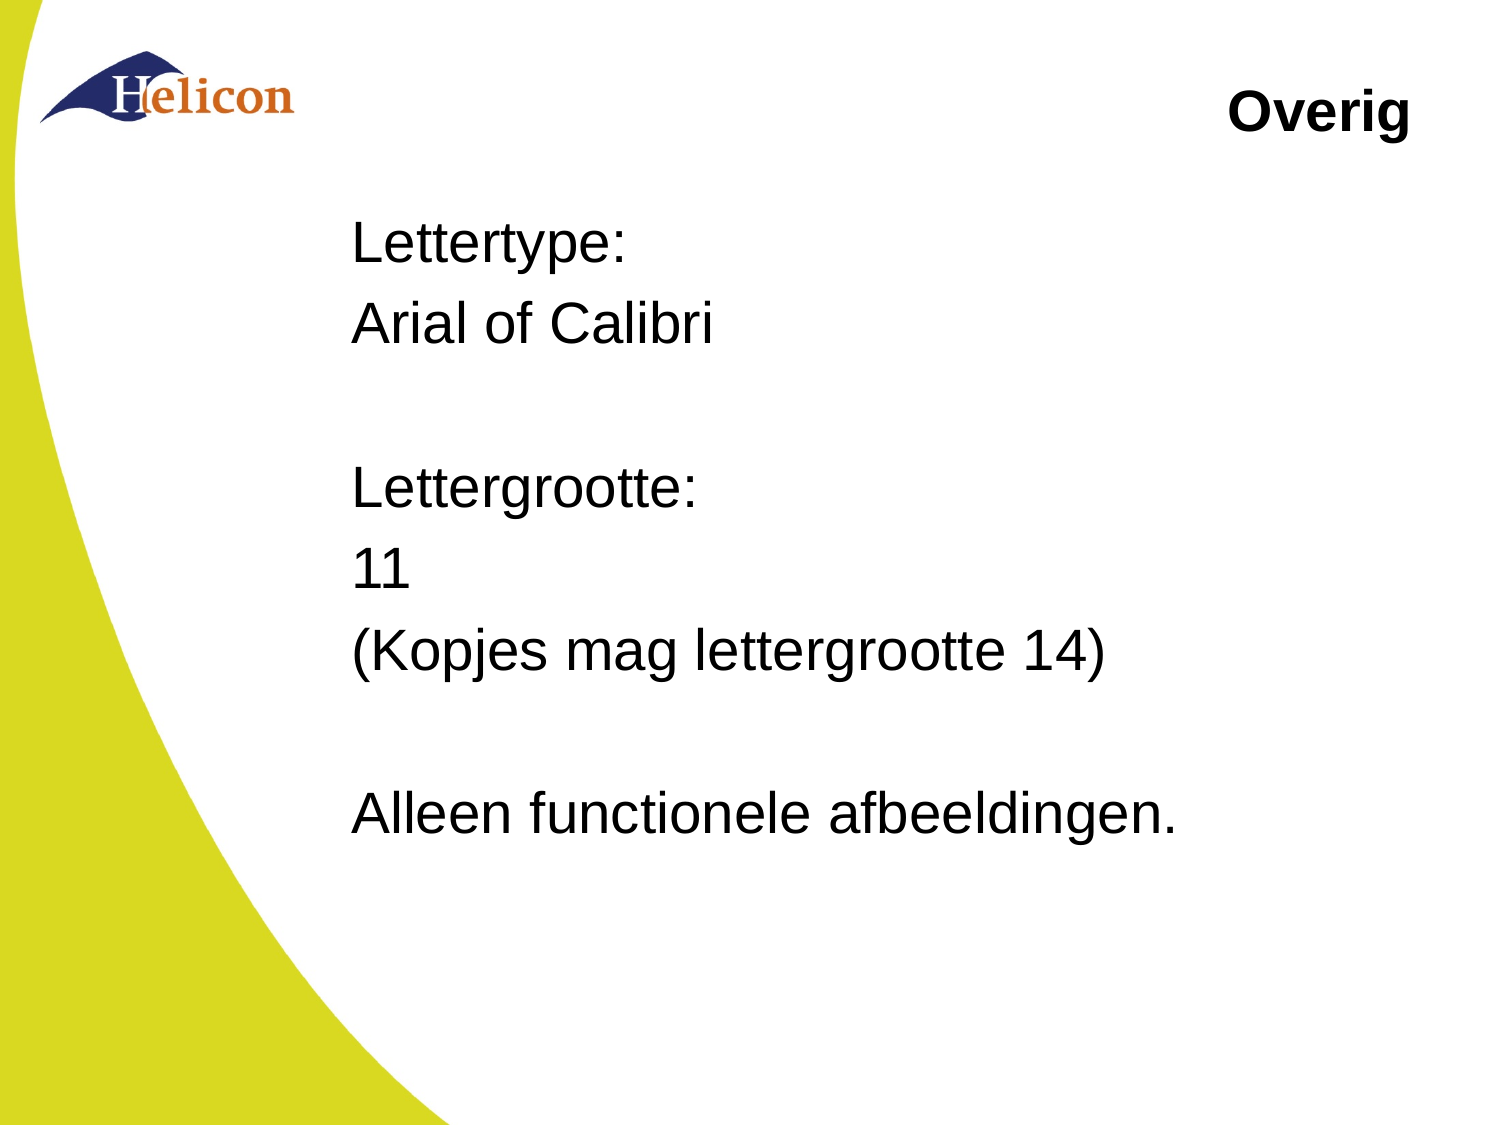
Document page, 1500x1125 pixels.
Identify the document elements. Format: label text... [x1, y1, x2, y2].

picture [0, 0, 1500, 1125]
title Overig [337, 54, 1428, 161]
list Lettertype: Arial of Calibri Lettergrootte: 11 (Kopjes mag lettergrootte 14) Alleen functionele afbeeldingen. [336, 196, 1425, 1005]
